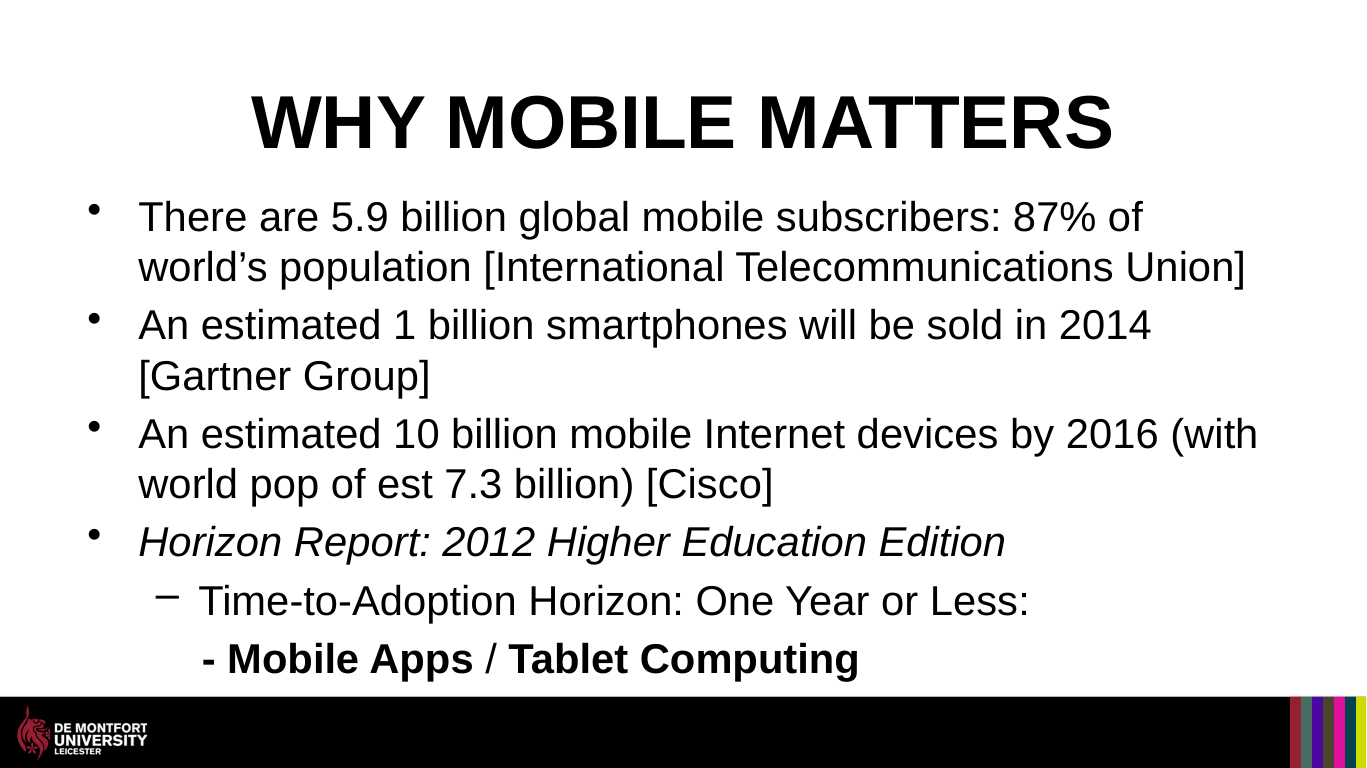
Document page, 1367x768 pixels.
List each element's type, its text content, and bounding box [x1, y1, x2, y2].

title Why mobile matters [73, 41, 1293, 182]
list There are 5.9 billion global mobile subscribers: 87% of world’s population [International Telecommunications Union] An estimated 1 billion smartphones will be sold in 2014 [Gartner Group] An estimated 10 billion mobile Internet devices by 2016 (with world pop of est 7.3 billion) [Cisco] Horizon Report: 2012 Higher Education Edition Time-to-Adoption Horizon: One Year or Less: - Mobile Apps / Tablet Computing [73, 182, 1293, 683]
picture [0, 0, 1367, 768]
